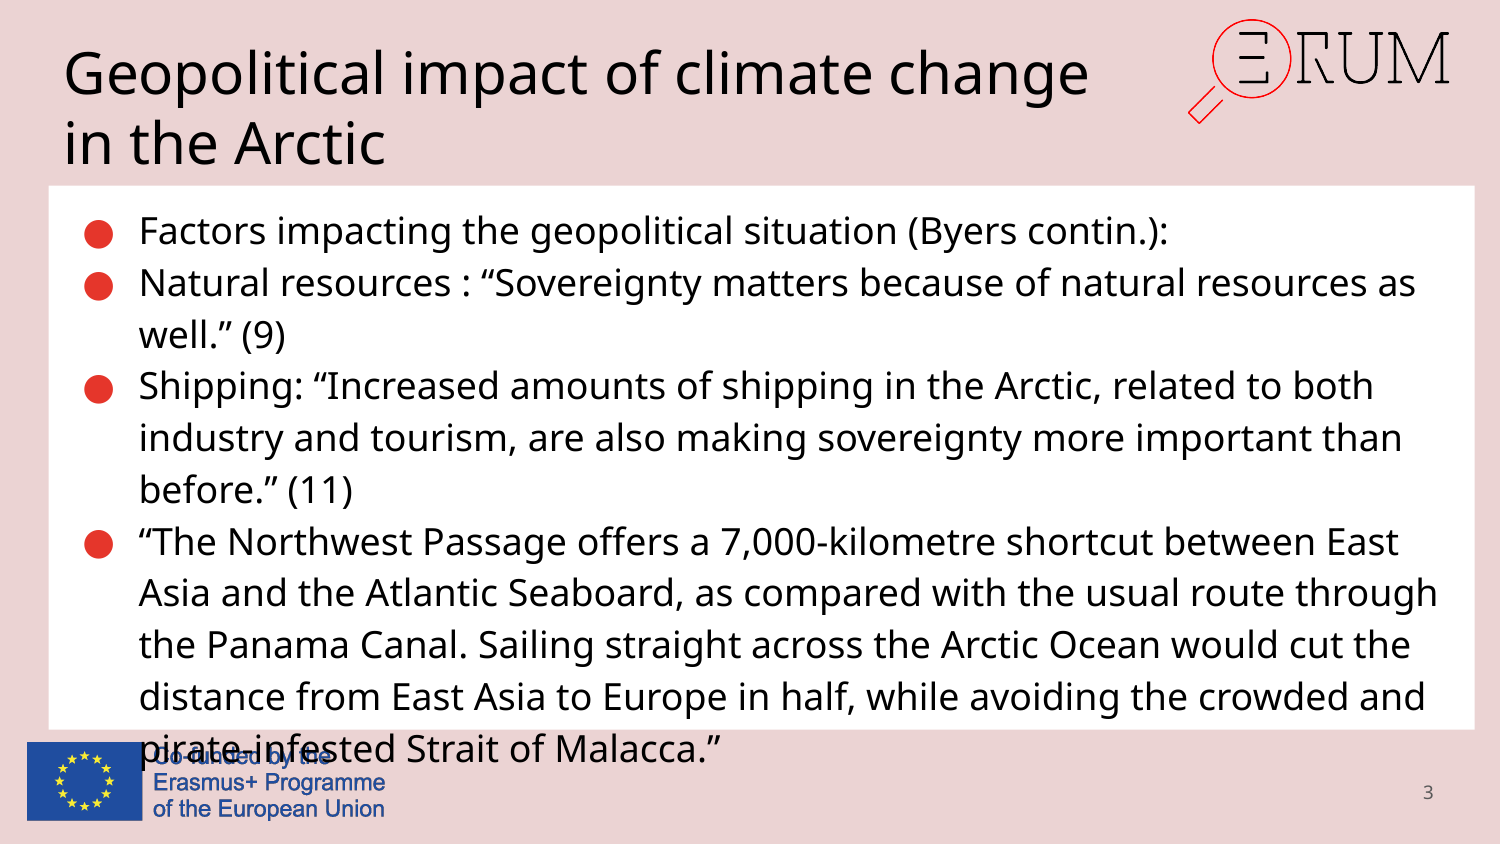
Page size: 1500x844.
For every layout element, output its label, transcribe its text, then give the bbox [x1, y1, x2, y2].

slide_number 3 [1358, 761, 1449, 826]
title Geopolitical impact of climate change in the Arctic [48, 21, 1165, 116]
list Factors impacting the geopolitical situation (Byers contin.): Natural resources : “Sovereignty matters because of natural resources as well.” (9) Shipping: “Increased amounts of shipping in the Arctic, related to both industry and tourism, are also making sovereignty more important than before.” (11) “The Northwest Passage offers a 7,000-kilometre shortcut between East Asia and the Atlantic Seaboard, as compared with the usual route through the Panama Canal. Sailing straight across the Arctic Ocean would cut the distance from East Asia to Europe in half, while avoiding the crowded and pirate-infested Strait of Malacca.” [48, 185, 1475, 730]
picture [1136, 0, 1500, 137]
picture [27, 742, 385, 821]
